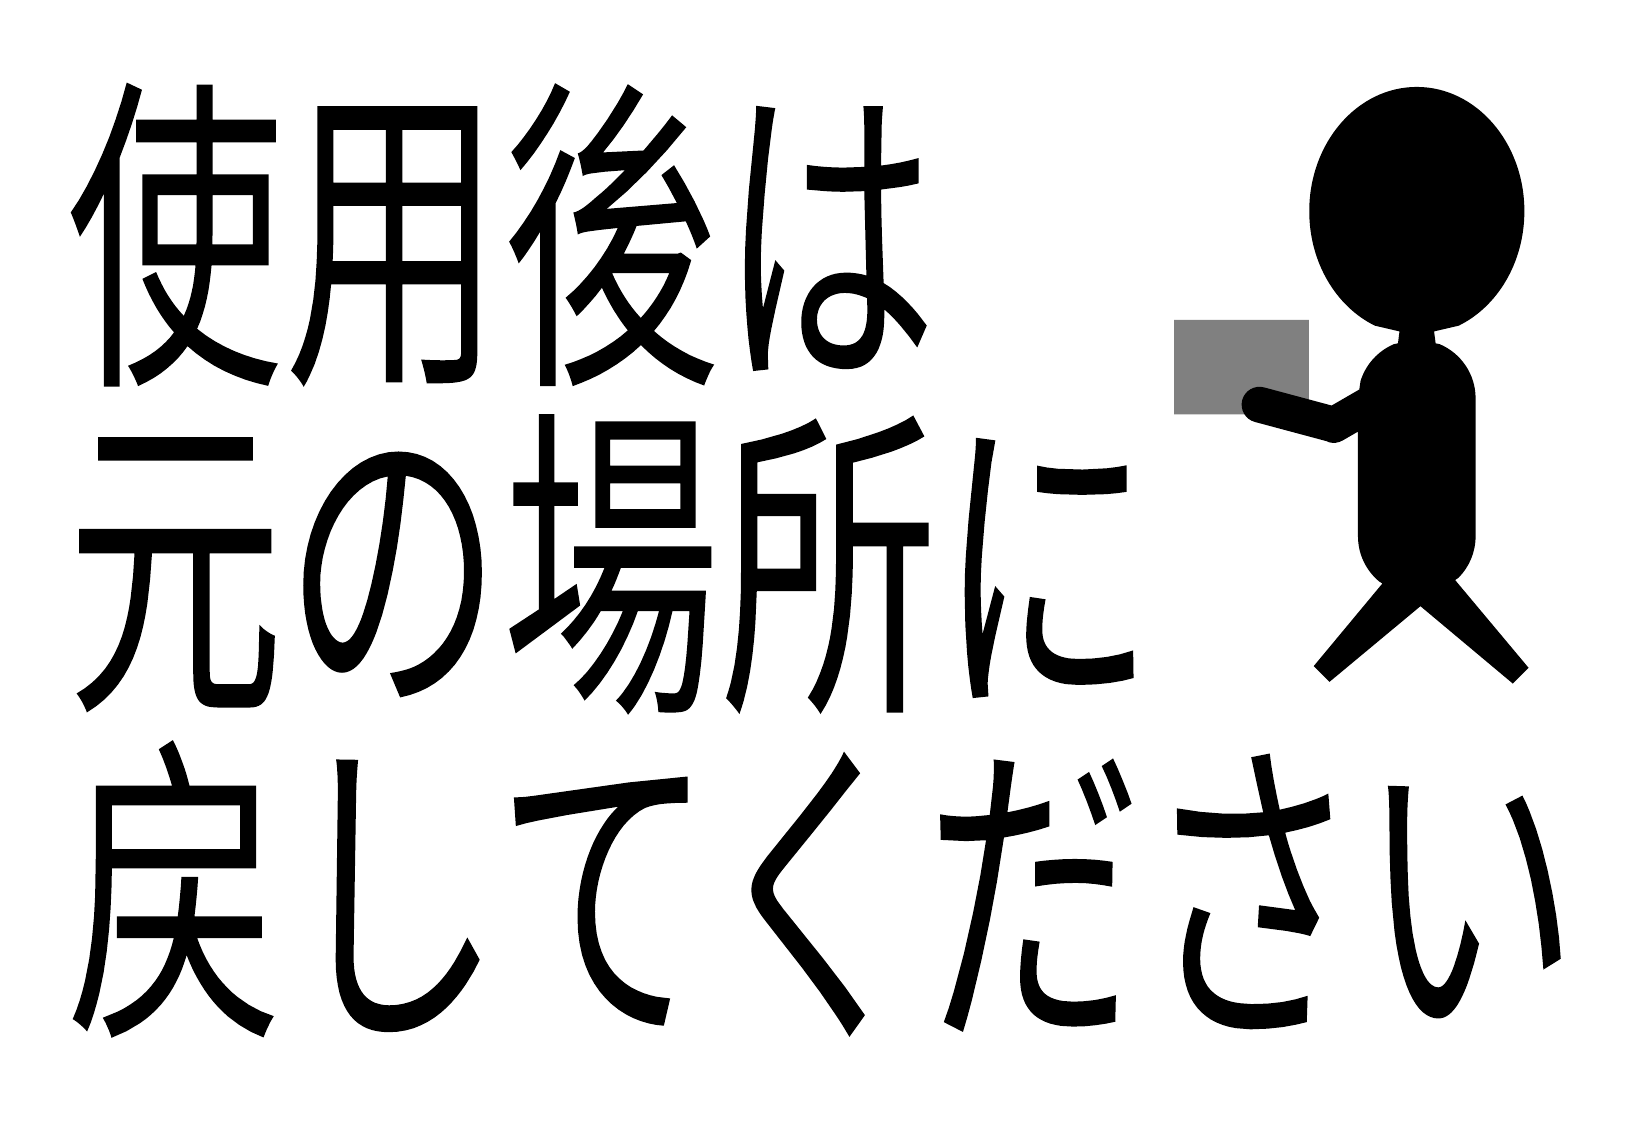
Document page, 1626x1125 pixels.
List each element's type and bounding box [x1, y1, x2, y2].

text_box [1173, 86, 1529, 684]
